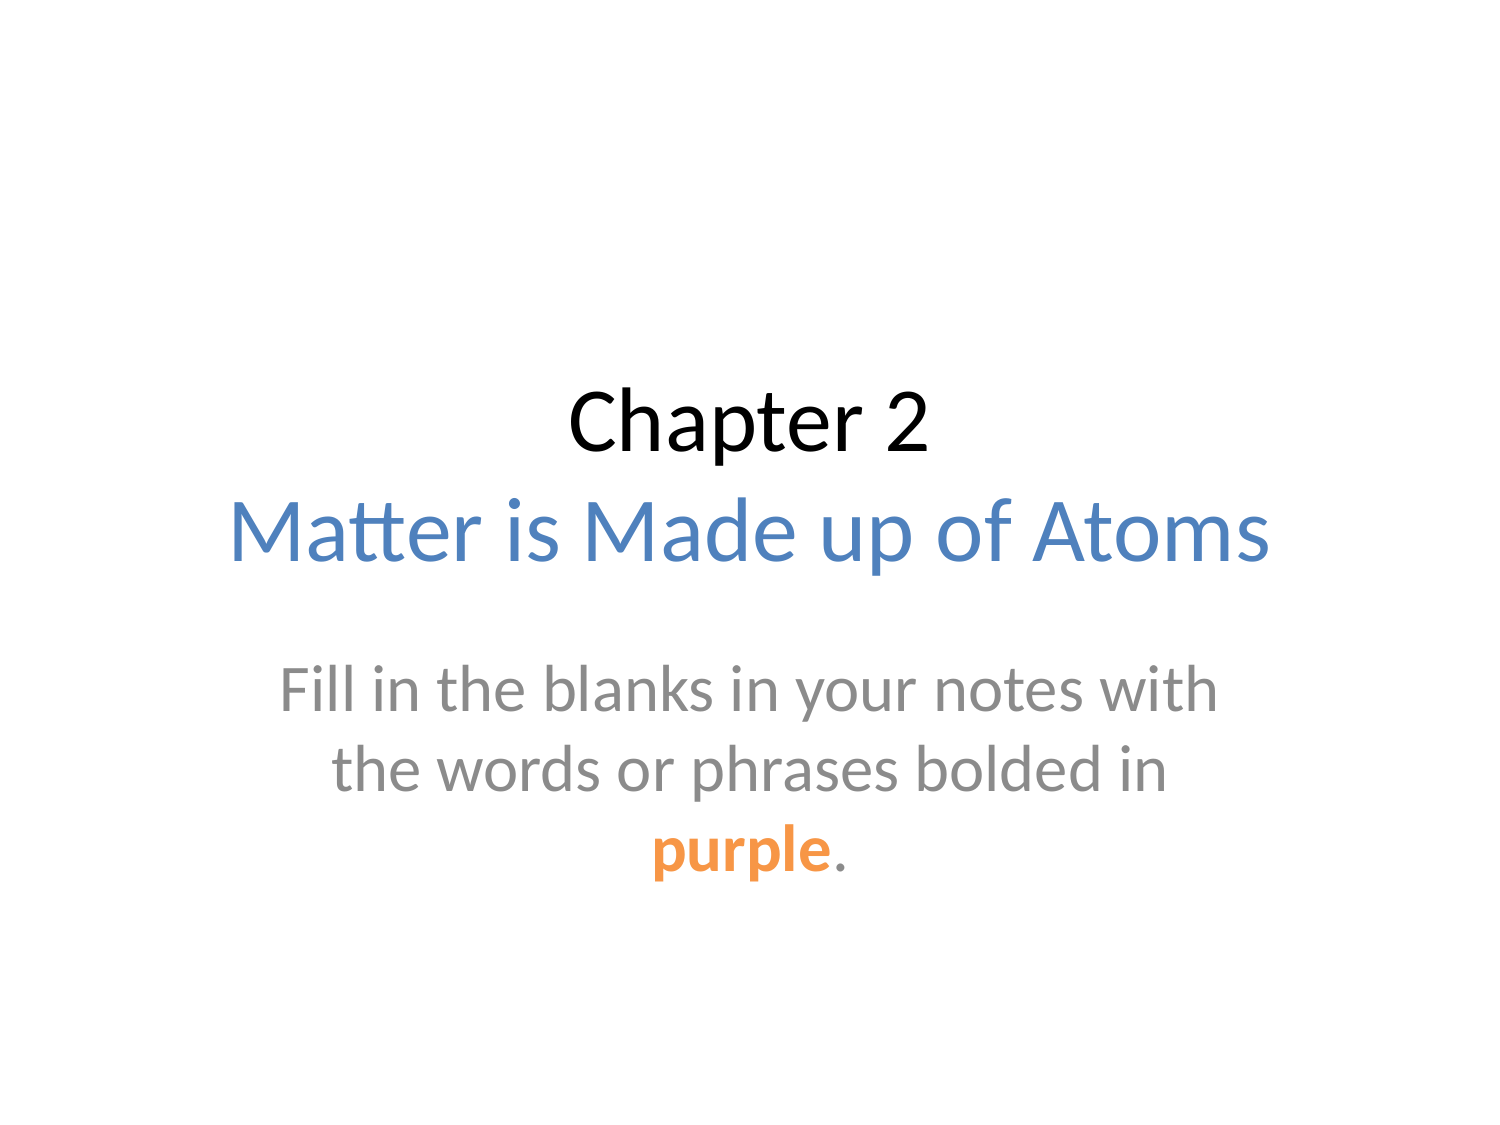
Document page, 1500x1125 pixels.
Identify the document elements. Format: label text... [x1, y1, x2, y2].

subtitle Fill in the blanks in your notes with the words or phrases bolded in purple. [225, 637, 1275, 925]
title Chapter 2 Matter is Made up of Atoms [112, 349, 1388, 591]
